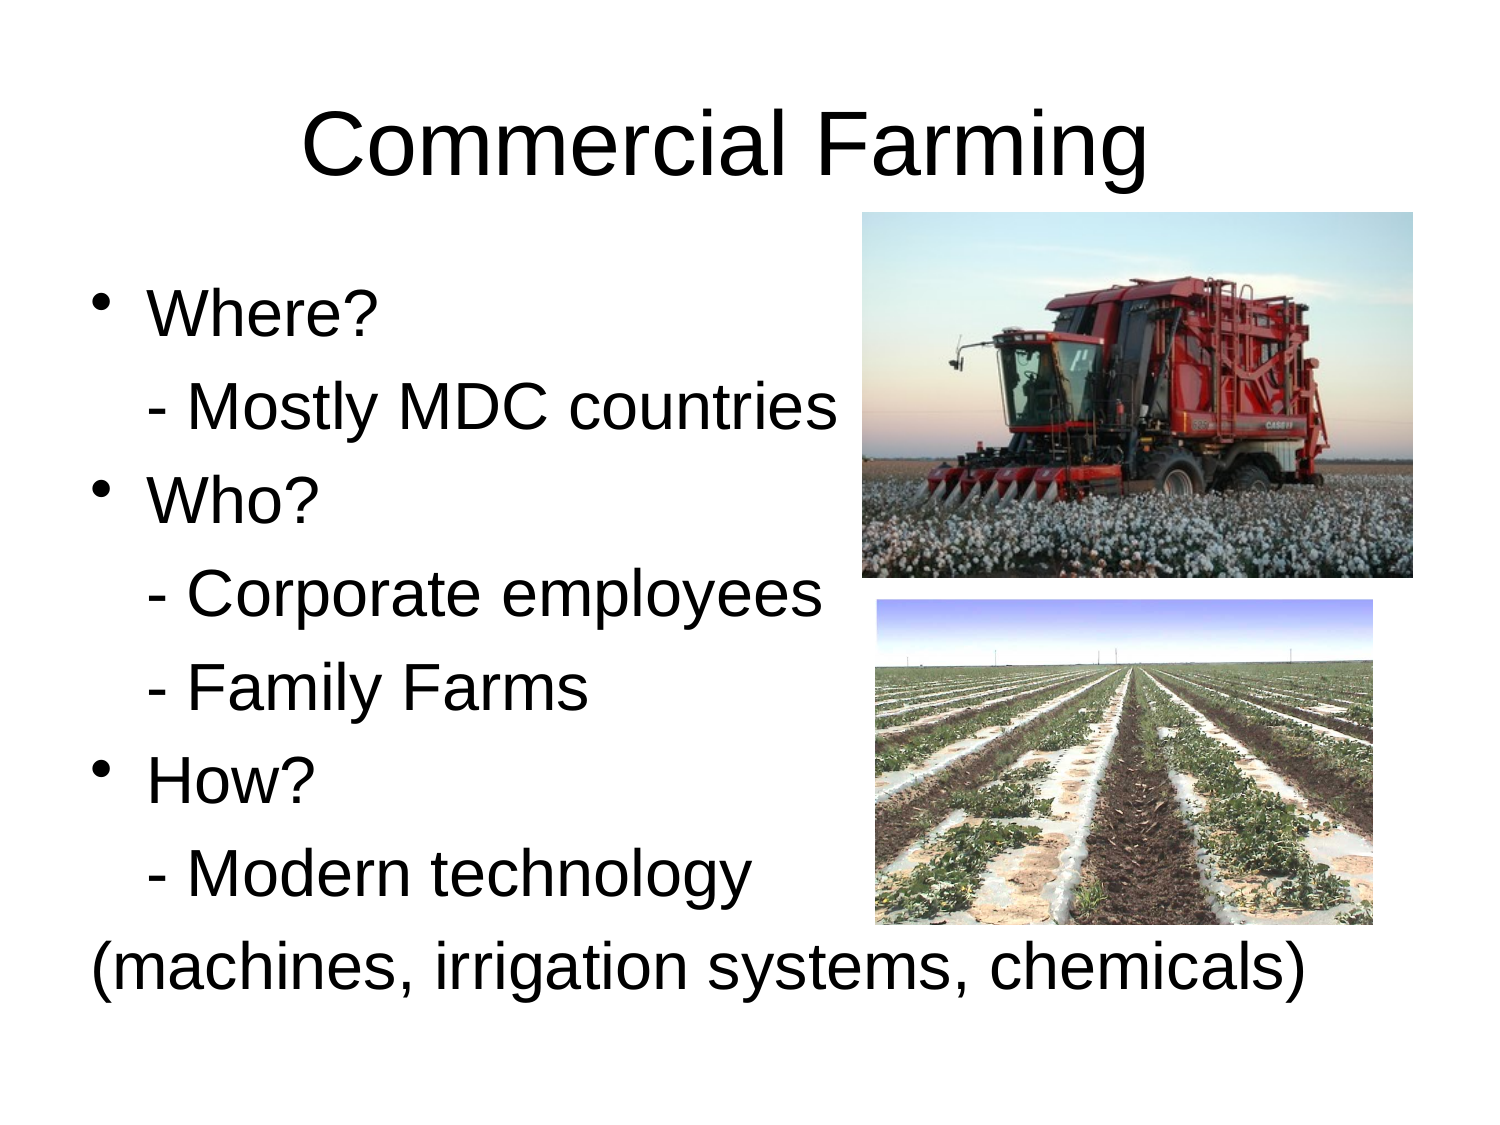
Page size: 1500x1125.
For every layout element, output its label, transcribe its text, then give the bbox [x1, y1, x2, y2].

picture [874, 599, 1373, 926]
picture [862, 212, 1413, 579]
list Where? - Mostly MDC countries Who? - Corporate employees - Family Farms How? - Modern technology (machines, irrigation systems, chemicals) [74, 262, 1426, 1006]
title Commercial Farming [74, 44, 1426, 233]
